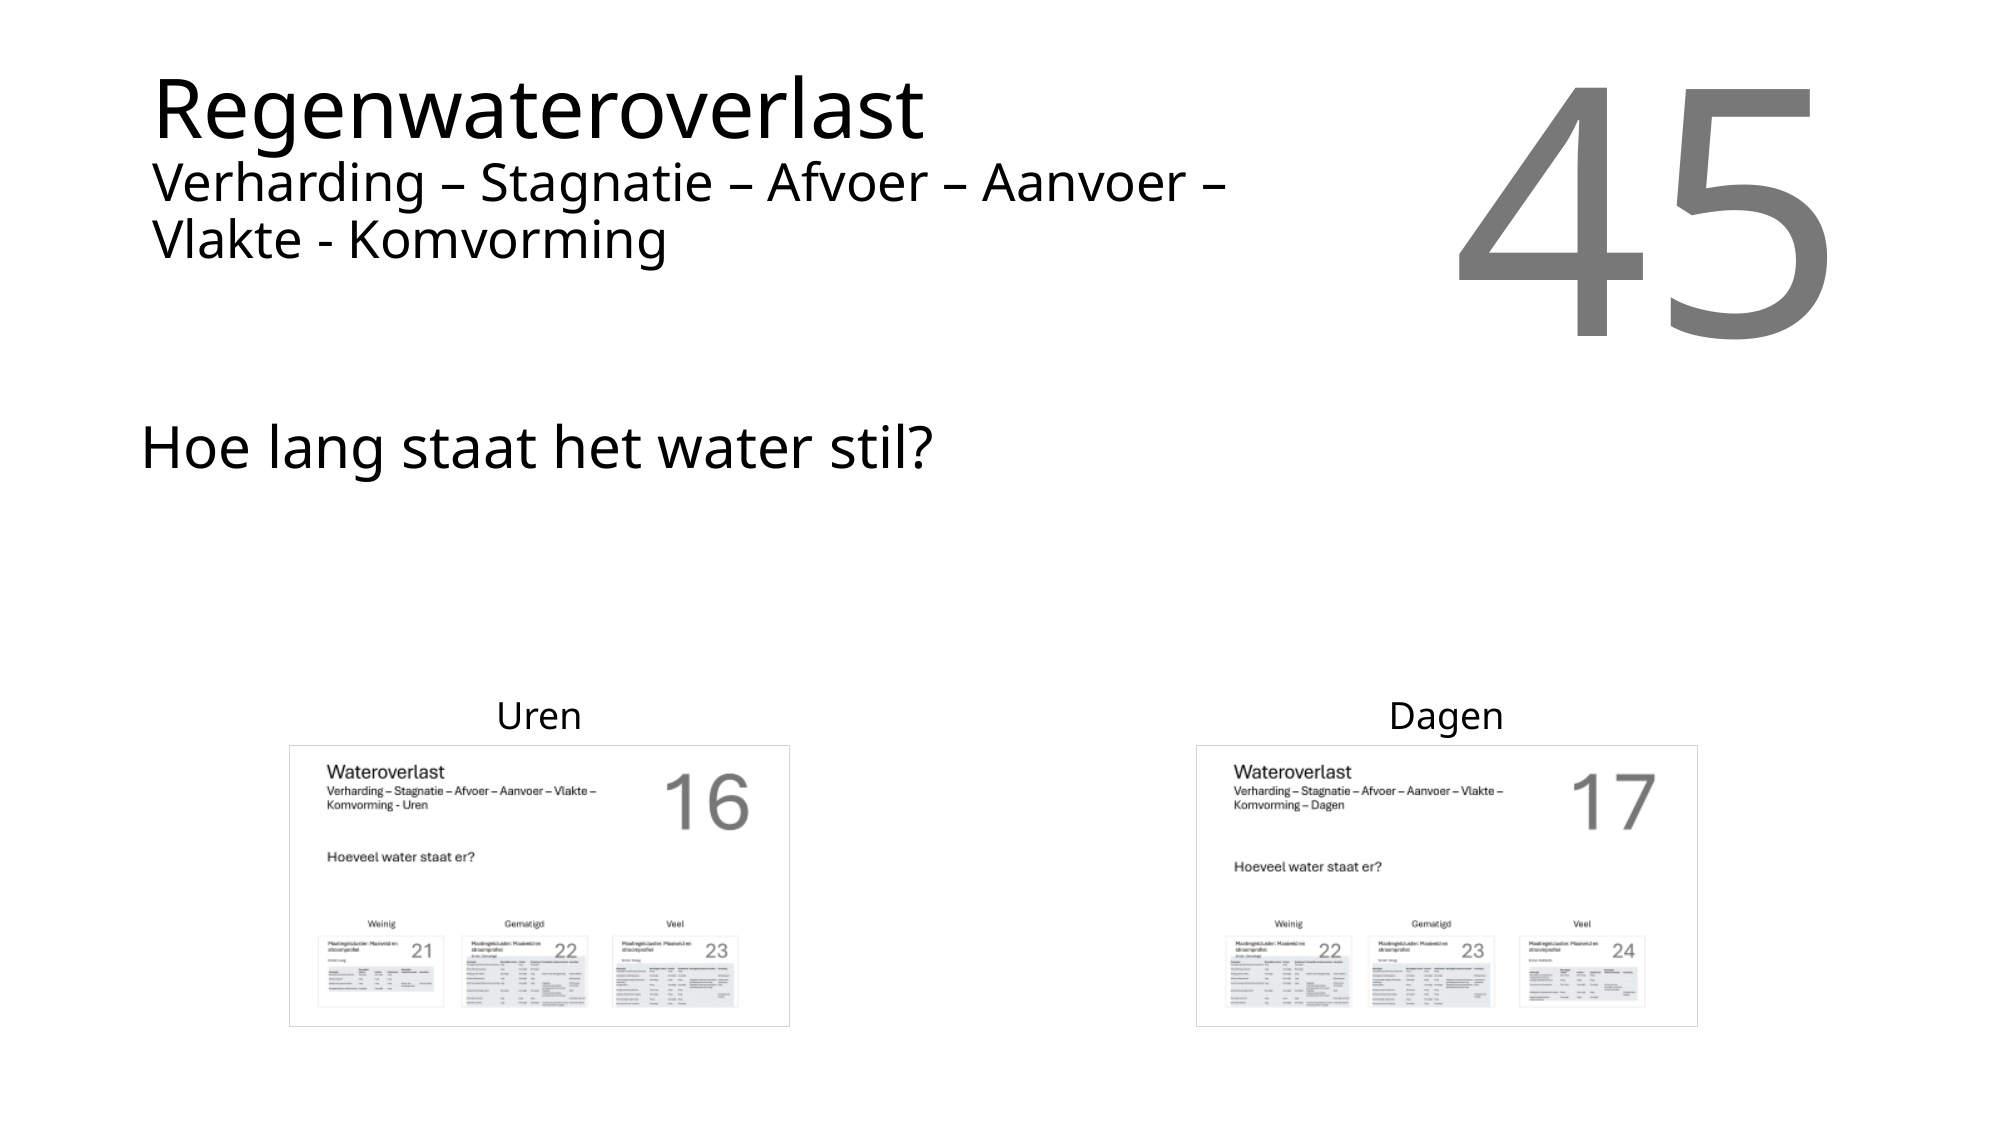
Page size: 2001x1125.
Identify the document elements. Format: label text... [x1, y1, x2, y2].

picture [1197, 746, 1697, 1026]
text_box Dagen [1218, 684, 1676, 745]
picture [290, 746, 789, 1026]
text_box Uren [322, 684, 757, 745]
slide_number 45 [1396, 59, 1863, 393]
list Hoe lang staat het water stil? [125, 410, 1851, 552]
title Regenwateroverlast Verharding – Stagnatie – Afvoer – Aanvoer – Vlakte - Komvorming [137, 59, 1360, 278]
